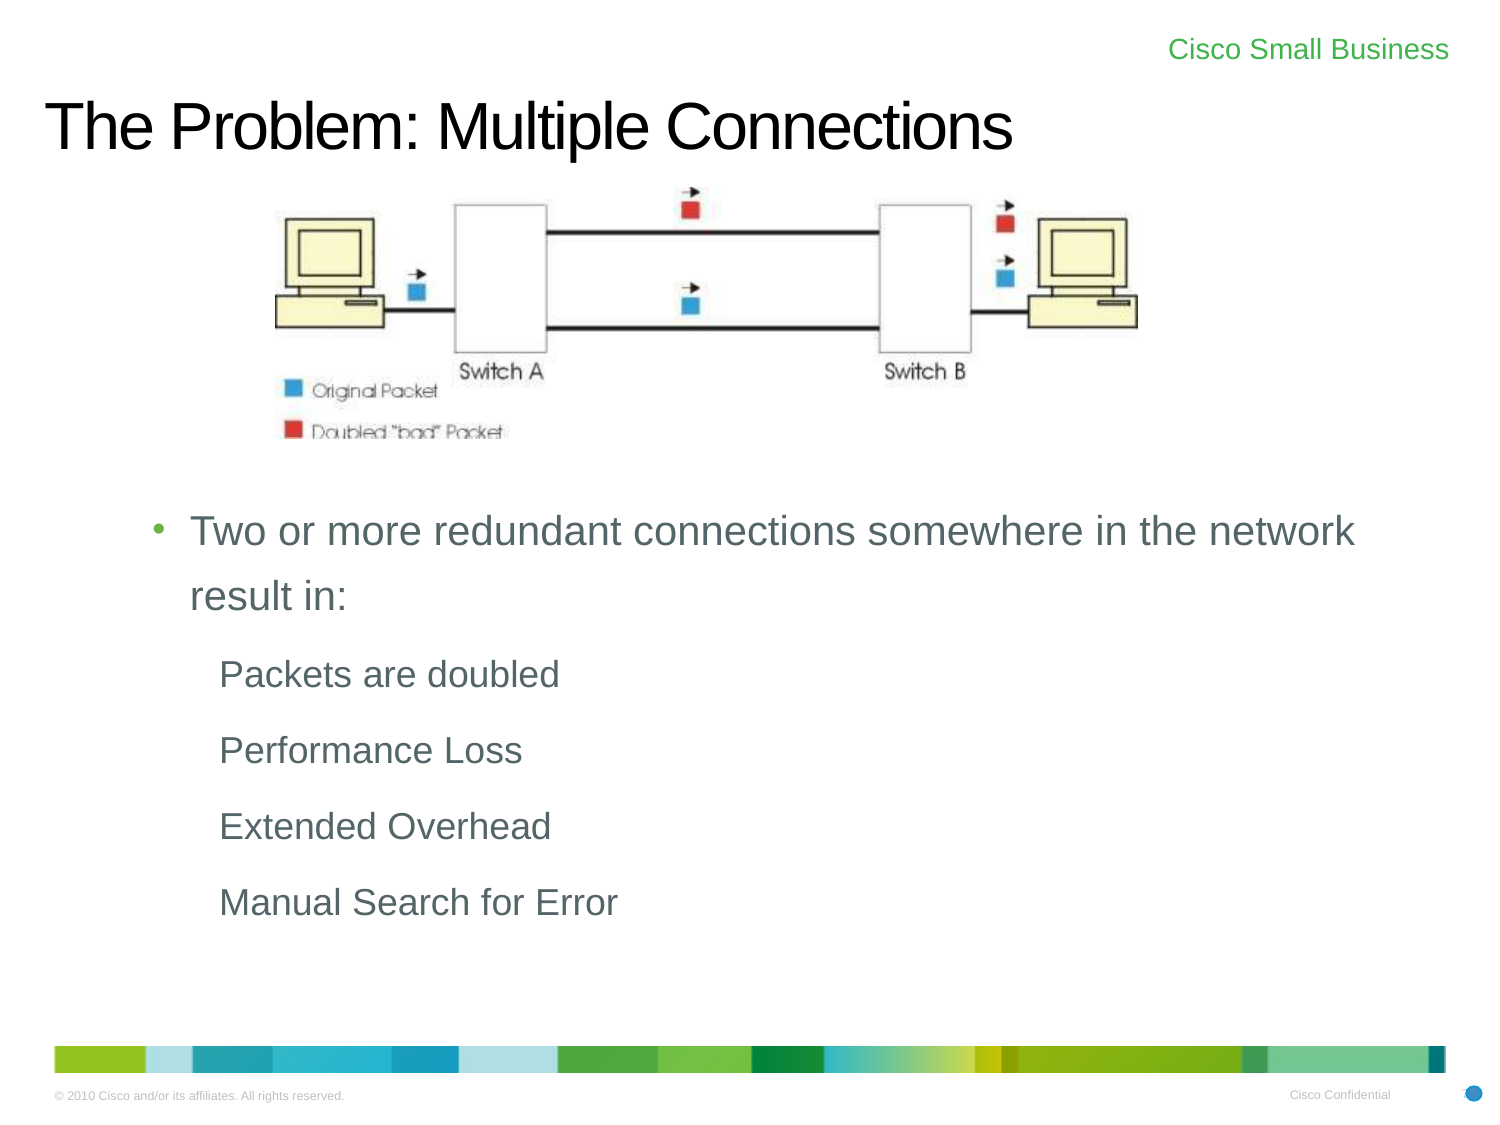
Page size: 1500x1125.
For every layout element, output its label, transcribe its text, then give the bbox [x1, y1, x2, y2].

picture [54, 1046, 1446, 1073]
picture [274, 187, 1138, 439]
list Two or more redundant connections somewhere in the network result in: Packets are doubled Performance Loss Extended Overhead Manual Search for Error [137, 481, 1413, 1069]
title The Problem: Multiple Connections [31, 34, 1212, 172]
text_box [1466, 1086, 1482, 1101]
